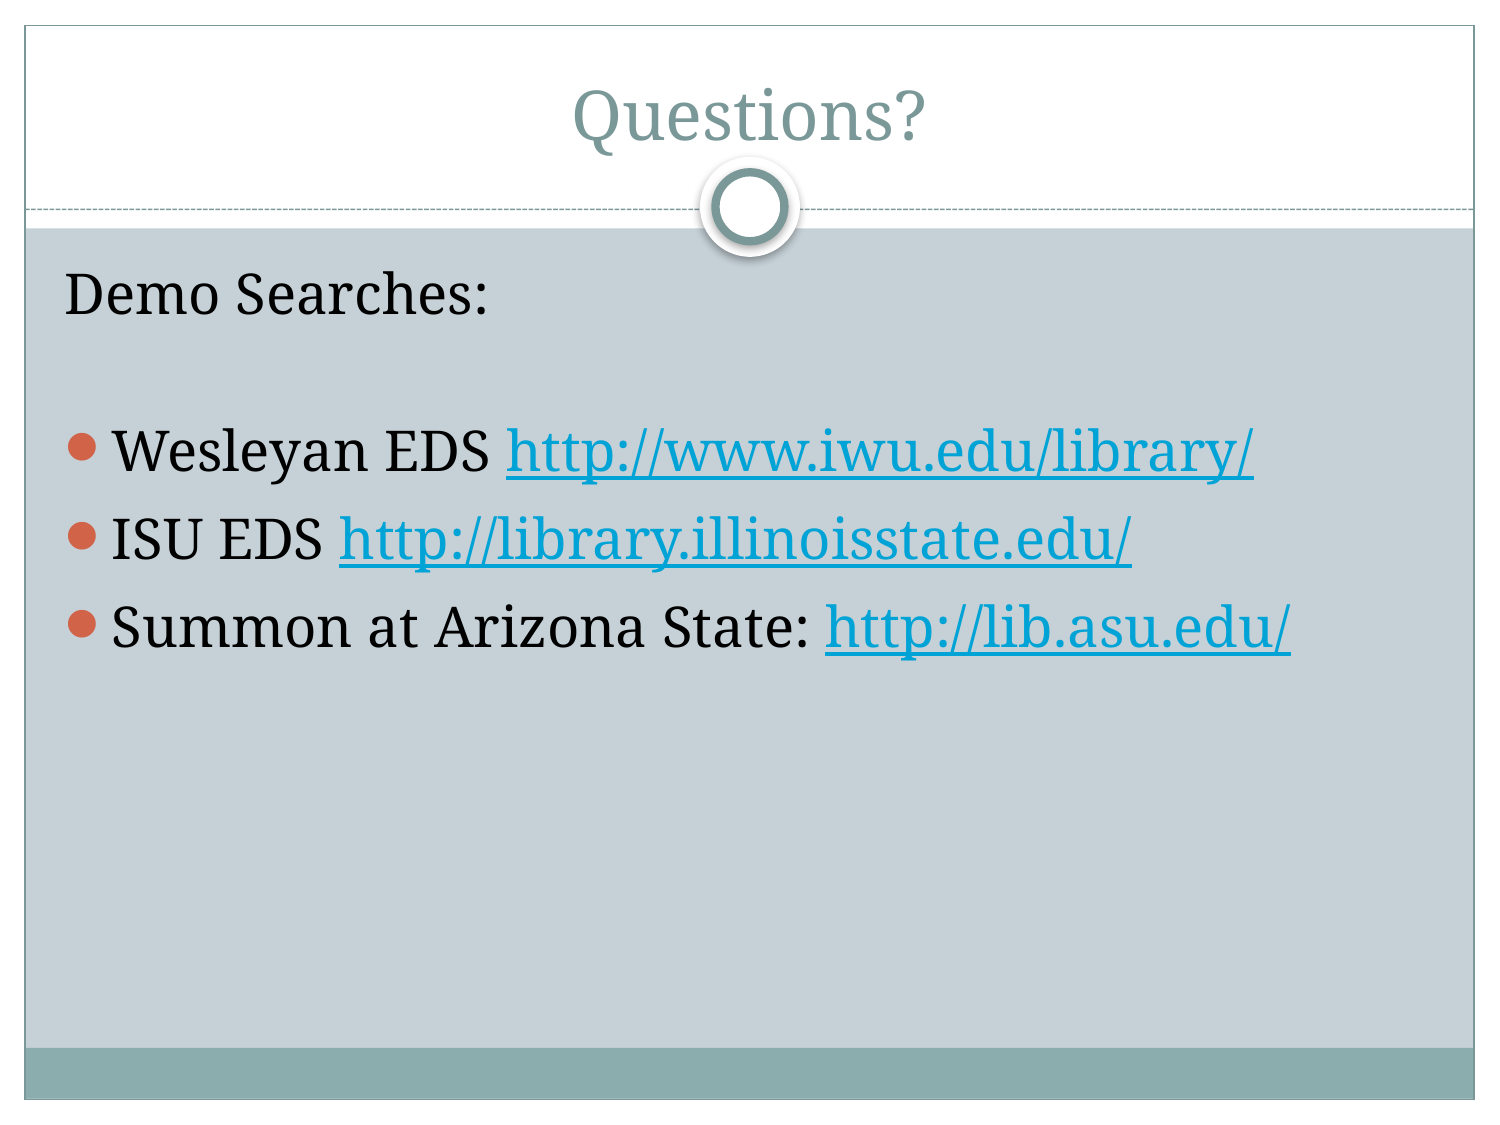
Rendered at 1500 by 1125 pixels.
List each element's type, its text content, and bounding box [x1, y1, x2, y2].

list Demo Searches: Wesleyan EDS http://www.iwu.edu/library/ ISU EDS http://library.illinoisstate.edu/ Summon at Arizona State: http://lib.asu.edu/ [49, 250, 1445, 1001]
title Questions? [49, 37, 1450, 162]
